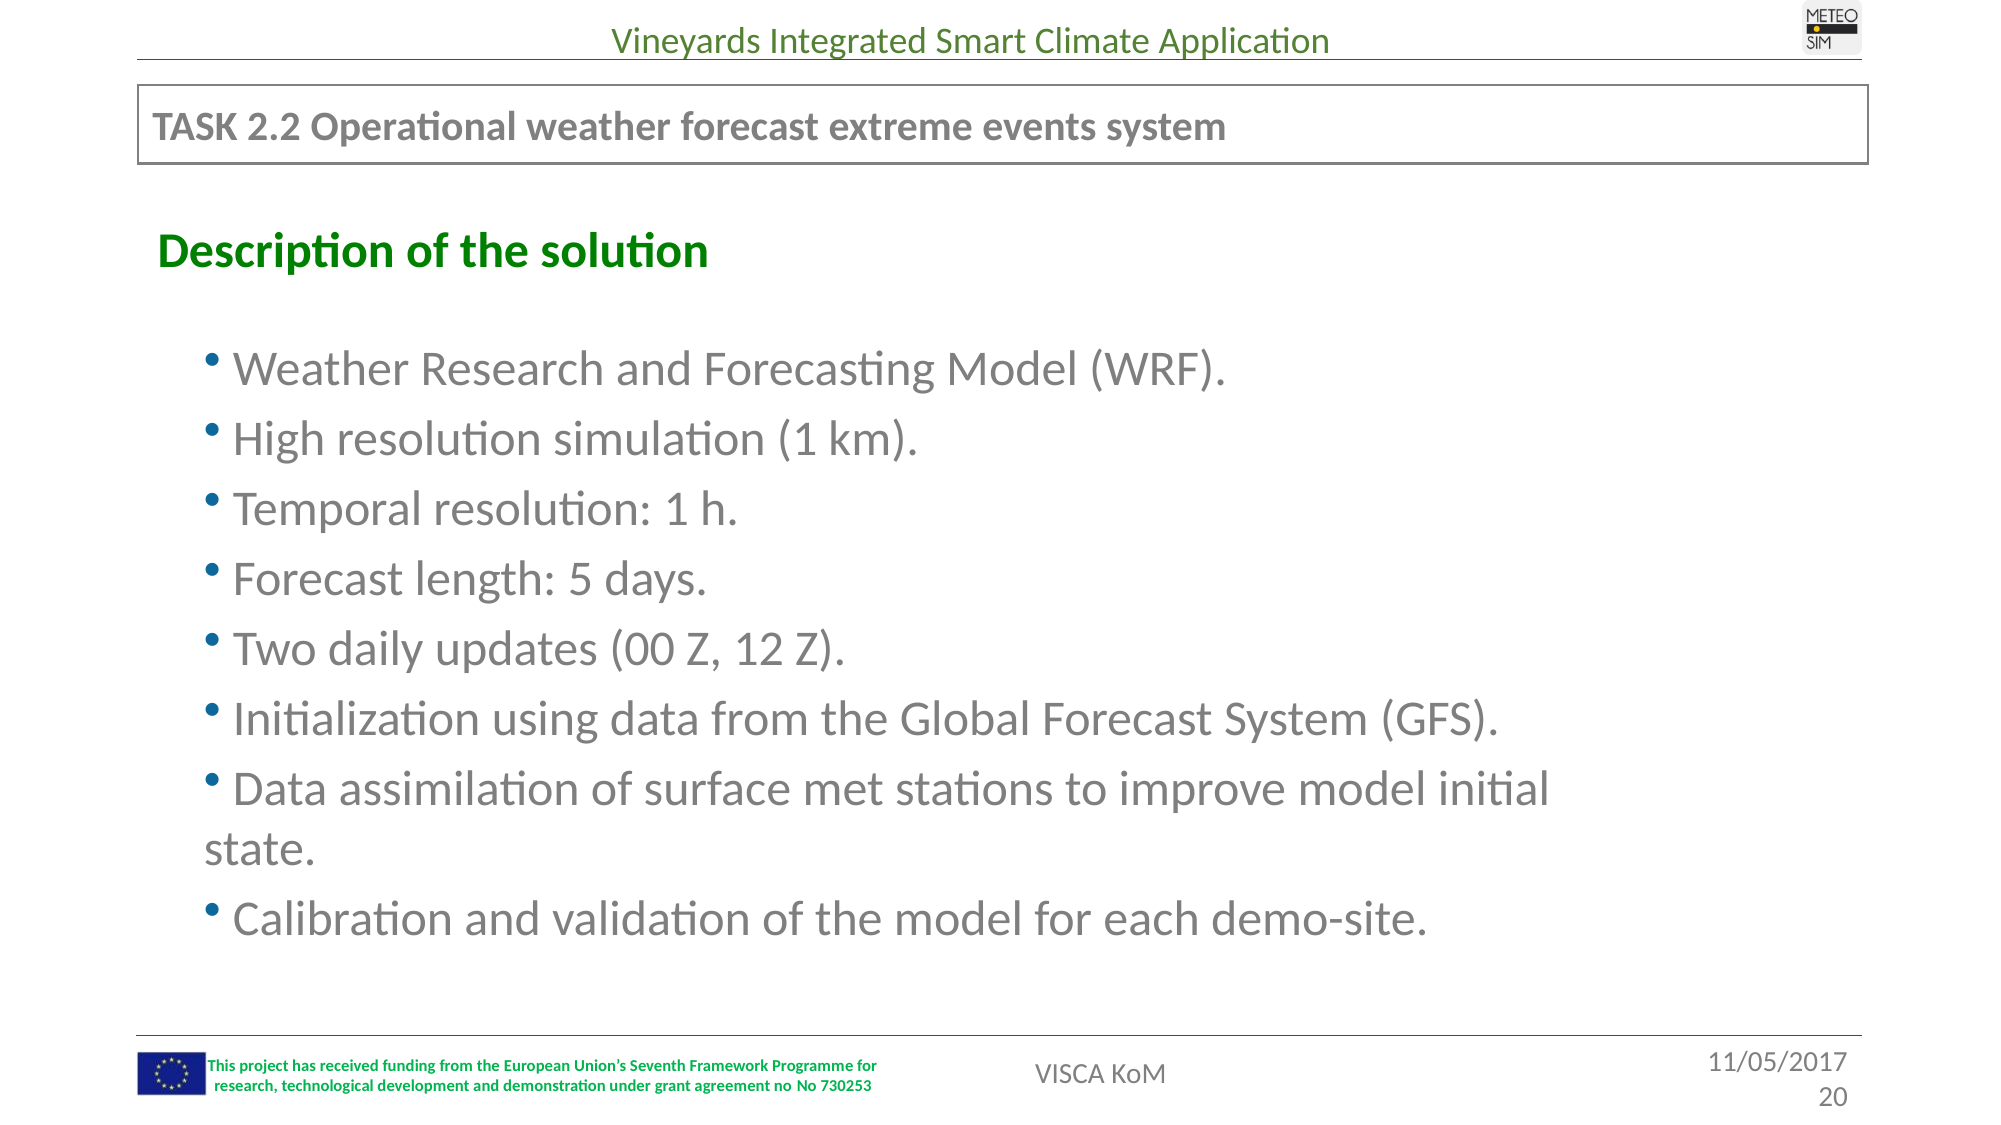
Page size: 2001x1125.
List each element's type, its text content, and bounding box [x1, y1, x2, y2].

picture [136, 1051, 187, 1096]
text_box Weather Research and Forecasting Model (WRF). High resolution simulation (1 km). Temporal resolution: 1 h. Forecast length: 5 days. Two daily updates (00 Z, 12 Z). Initialization using data from the Global Forecast System (GFS). Data assimilation of surface met stations to improve model initial state. Calibration and validation of the model for each demo-site. [187, 327, 1673, 1114]
picture [1802, 0, 1862, 55]
text_box Description of the solution [142, 210, 725, 286]
text_box TASK 2.2 Operational weather forecast extreme events system [137, 84, 1869, 165]
